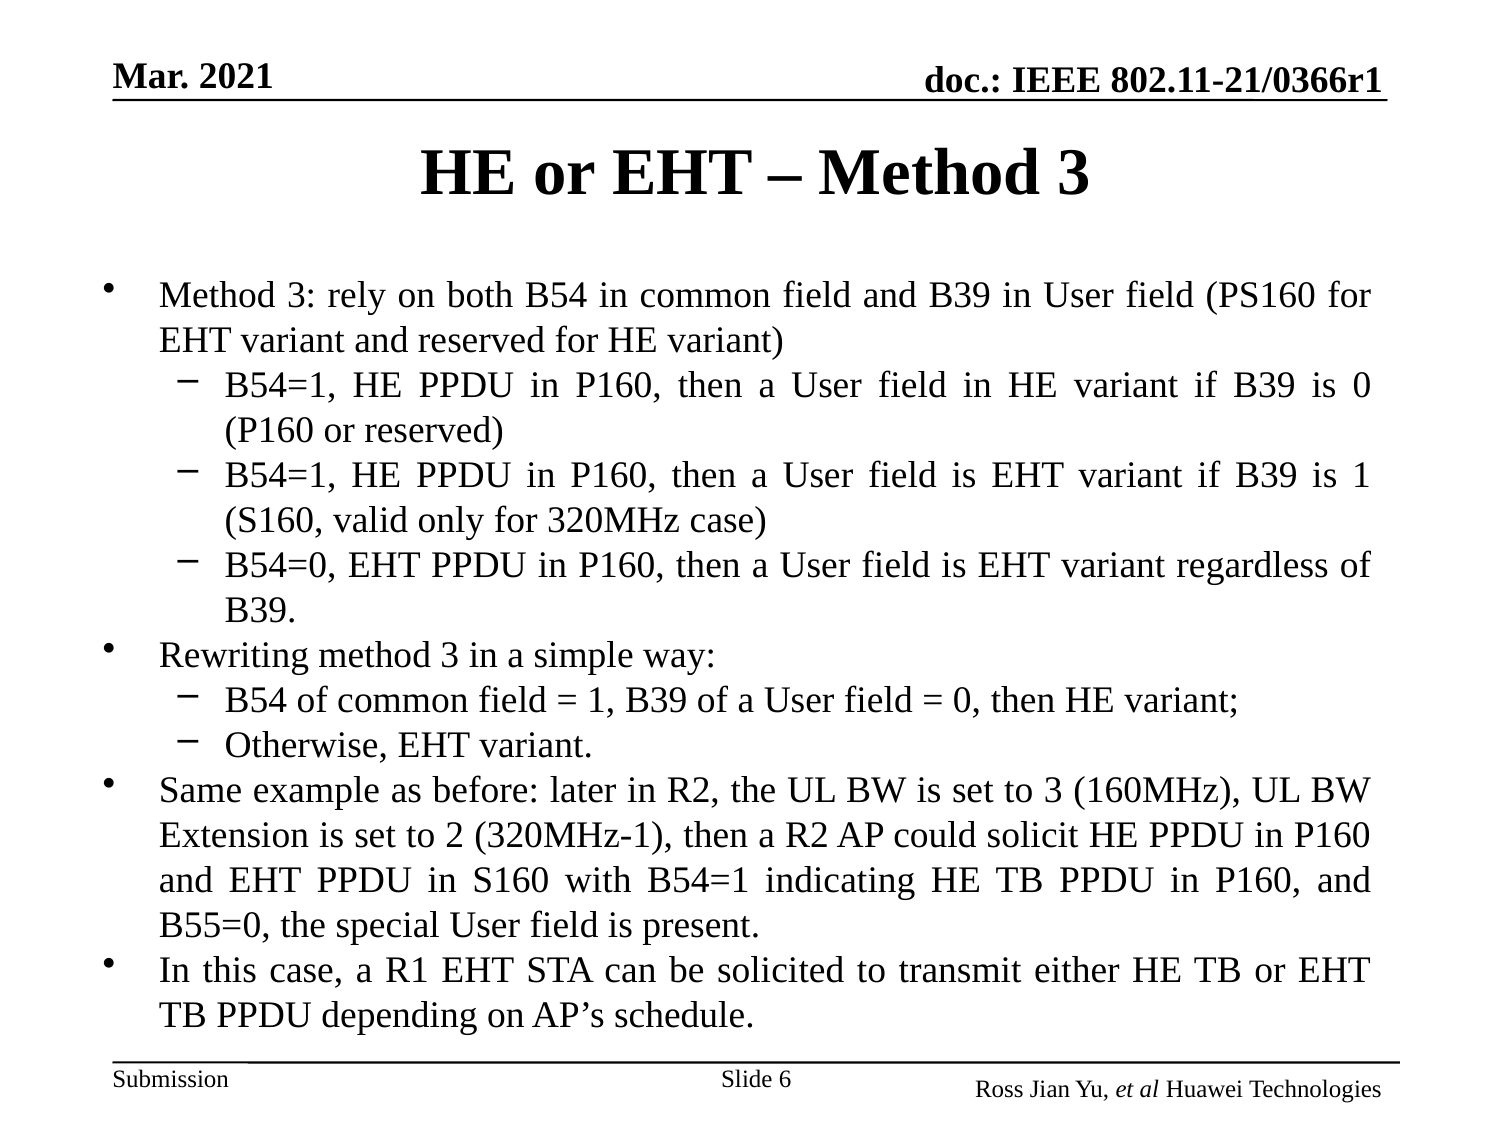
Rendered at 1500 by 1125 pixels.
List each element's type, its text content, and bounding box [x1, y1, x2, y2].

title HE or EHT – Method 3 [99, 123, 1413, 212]
slide_number Slide 6 [712, 1061, 800, 1093]
list Method 3: rely on both B54 in common field and B39 in User field (PS160 for EHT variant and reserved for HE variant) B54=1, HE PPDU in P160, then a User field in HE variant if B39 is 0 (P160 or reserved) B54=1, HE PPDU in P160, then a User field is EHT variant if B39 is 1 (S160, valid only for 320MHz case) B54=0, EHT PPDU in P160, then a User field is EHT variant regardless of B39. Rewriting method 3 in a simple way: B54 of common field = 1, B39 of a User field = 0, then HE variant; Otherwise, EHT variant. Same example as before: later in R2, the UL BW is set to 3 (160MHz), UL BW Extension is set to 2 (320MHz-1), then a R2 AP could solicit HE PPDU in P160 and EHT PPDU in S160 with B54=1 indicating HE TB PPDU in P160, and B55=0, the special User field is present. In this case, a R1 EHT STA can be solicited to transmit either HE TB or EHT TB PPDU depending on AP’s schedule. [87, 262, 1388, 988]
